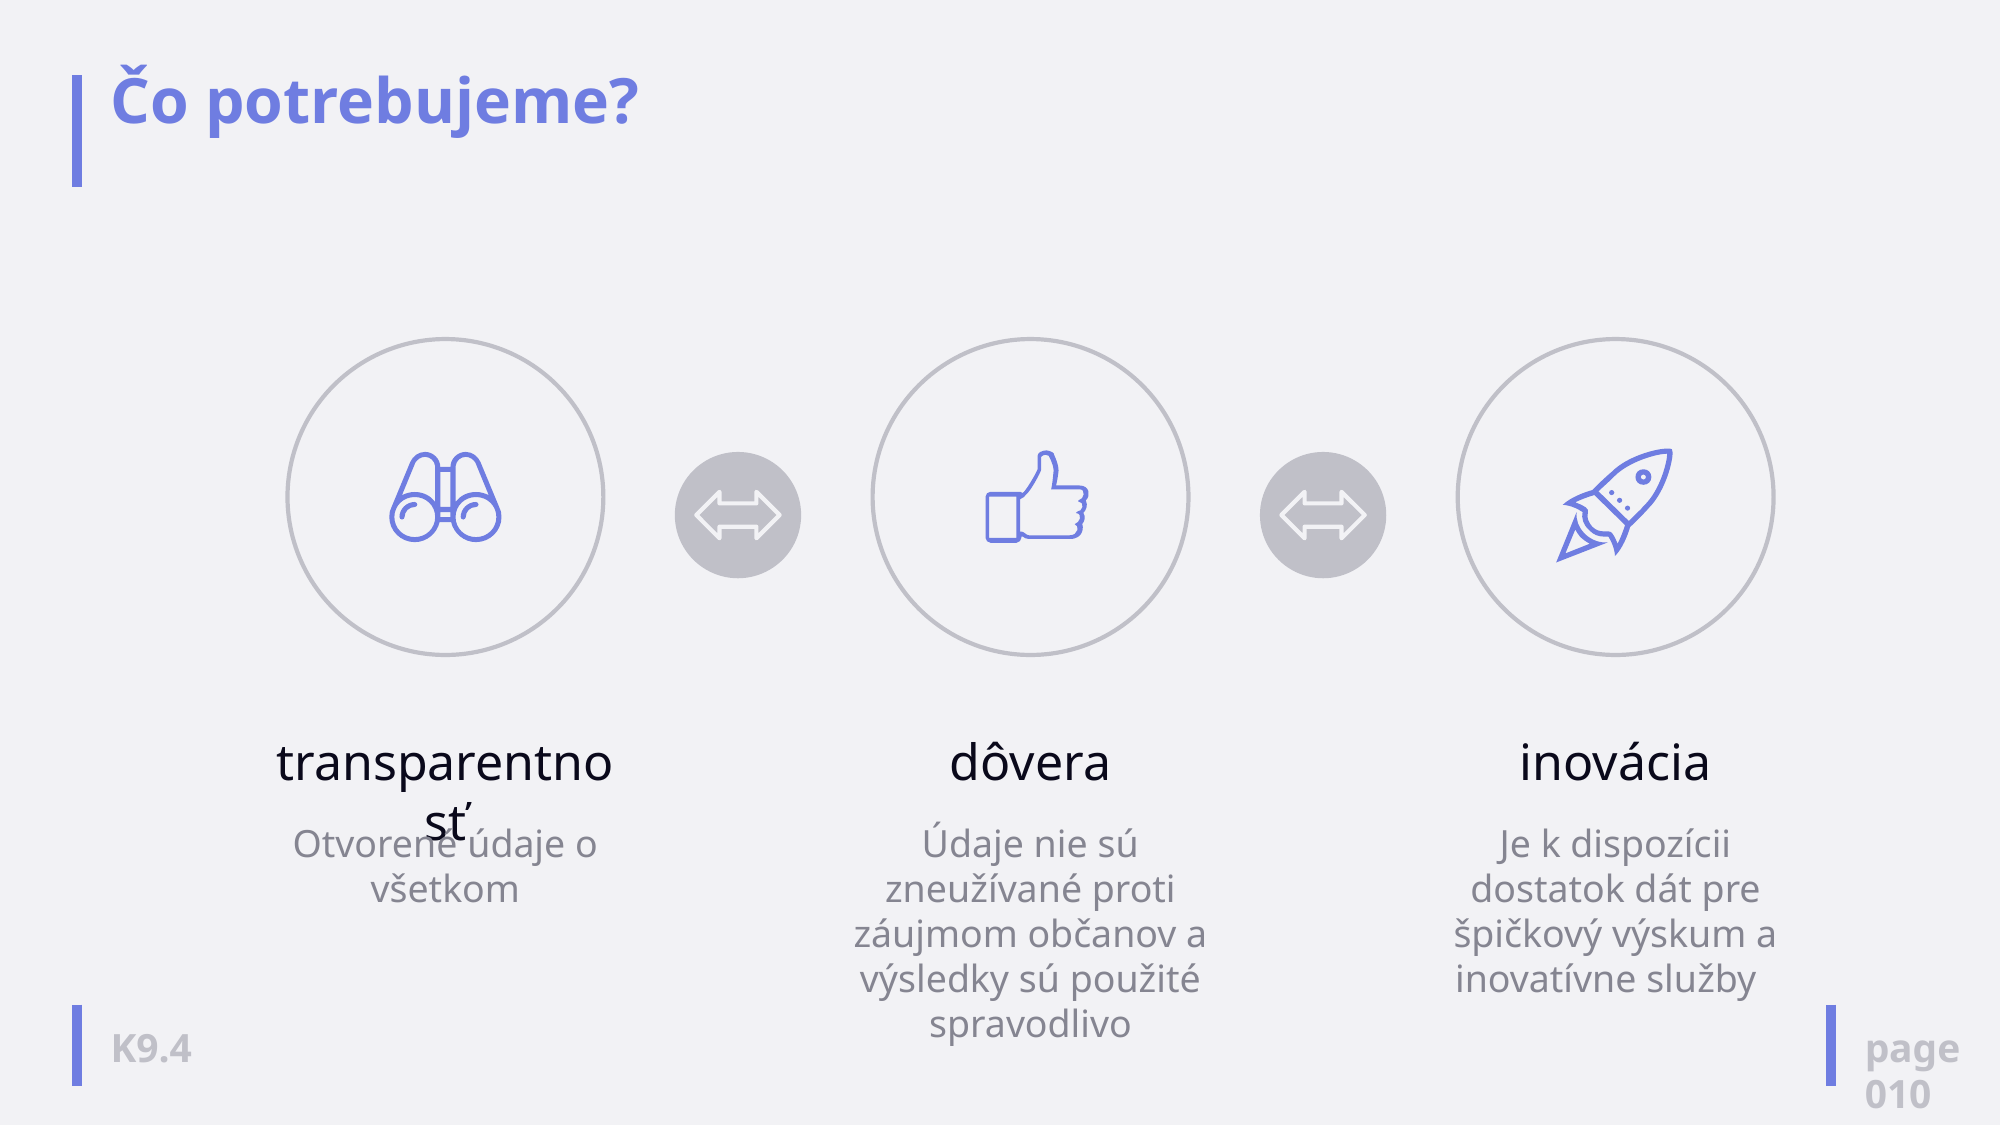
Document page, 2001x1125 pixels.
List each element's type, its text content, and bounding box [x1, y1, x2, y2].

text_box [1405, 339, 1826, 1010]
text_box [235, 339, 656, 919]
slide_number page 010 [1850, 1015, 2000, 1078]
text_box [820, 339, 1241, 1056]
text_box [674, 451, 802, 579]
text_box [1259, 451, 1387, 579]
title Čo potrebujeme? [95, 62, 1102, 146]
